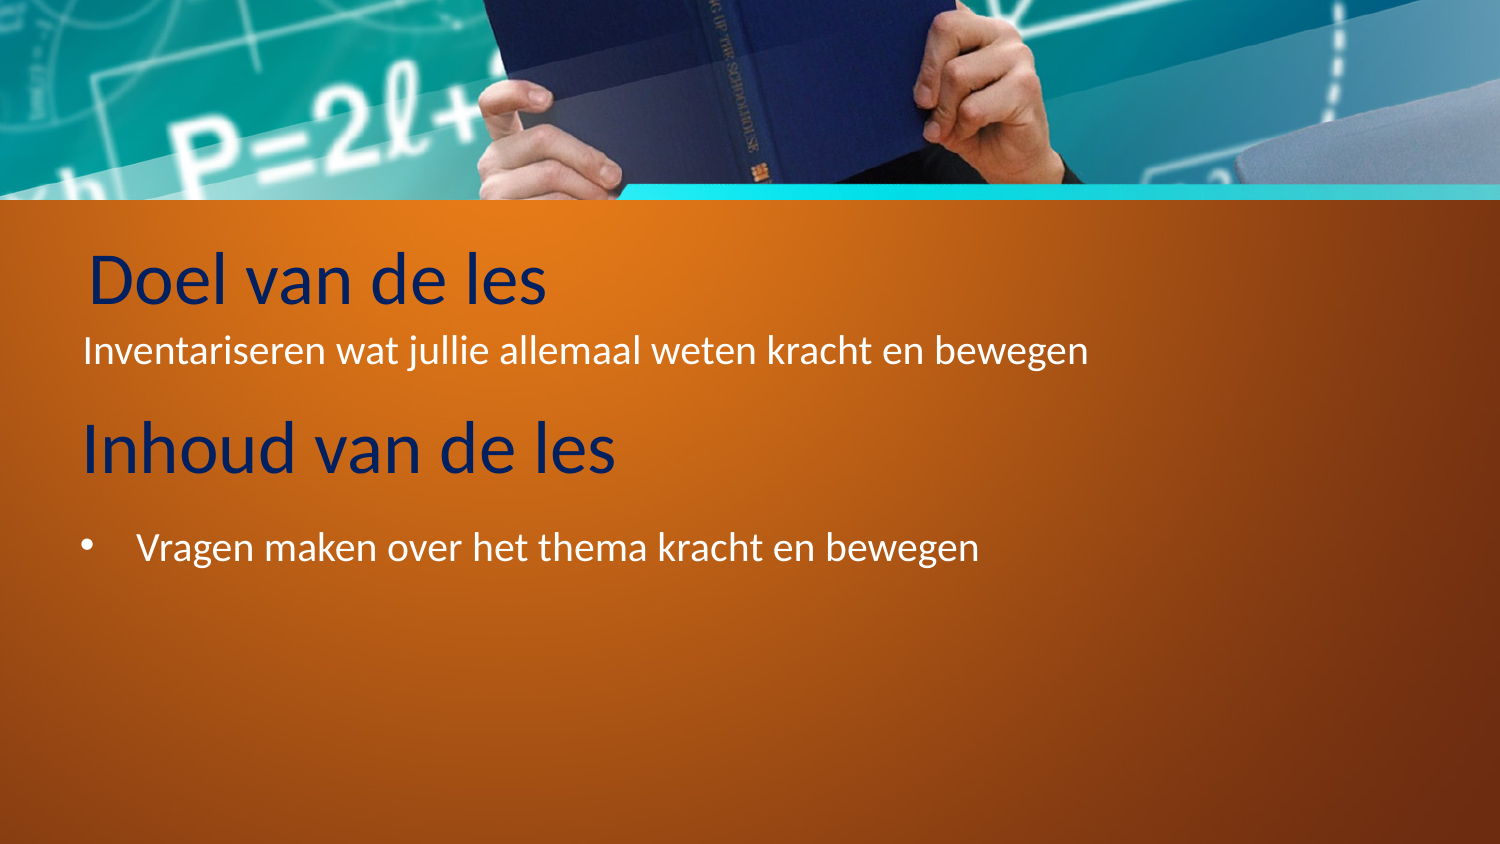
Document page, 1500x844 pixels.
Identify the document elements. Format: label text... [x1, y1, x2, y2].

text_box Inhoud van de les [66, 381, 1420, 507]
title Doel van de les [73, 211, 1427, 338]
picture [0, 0, 1500, 844]
text_box Inventariseren wat jullie allemaal weten kracht en bewegen [67, 314, 1421, 491]
list Vragen maken over het thema kracht en bewegen [64, 511, 1418, 688]
